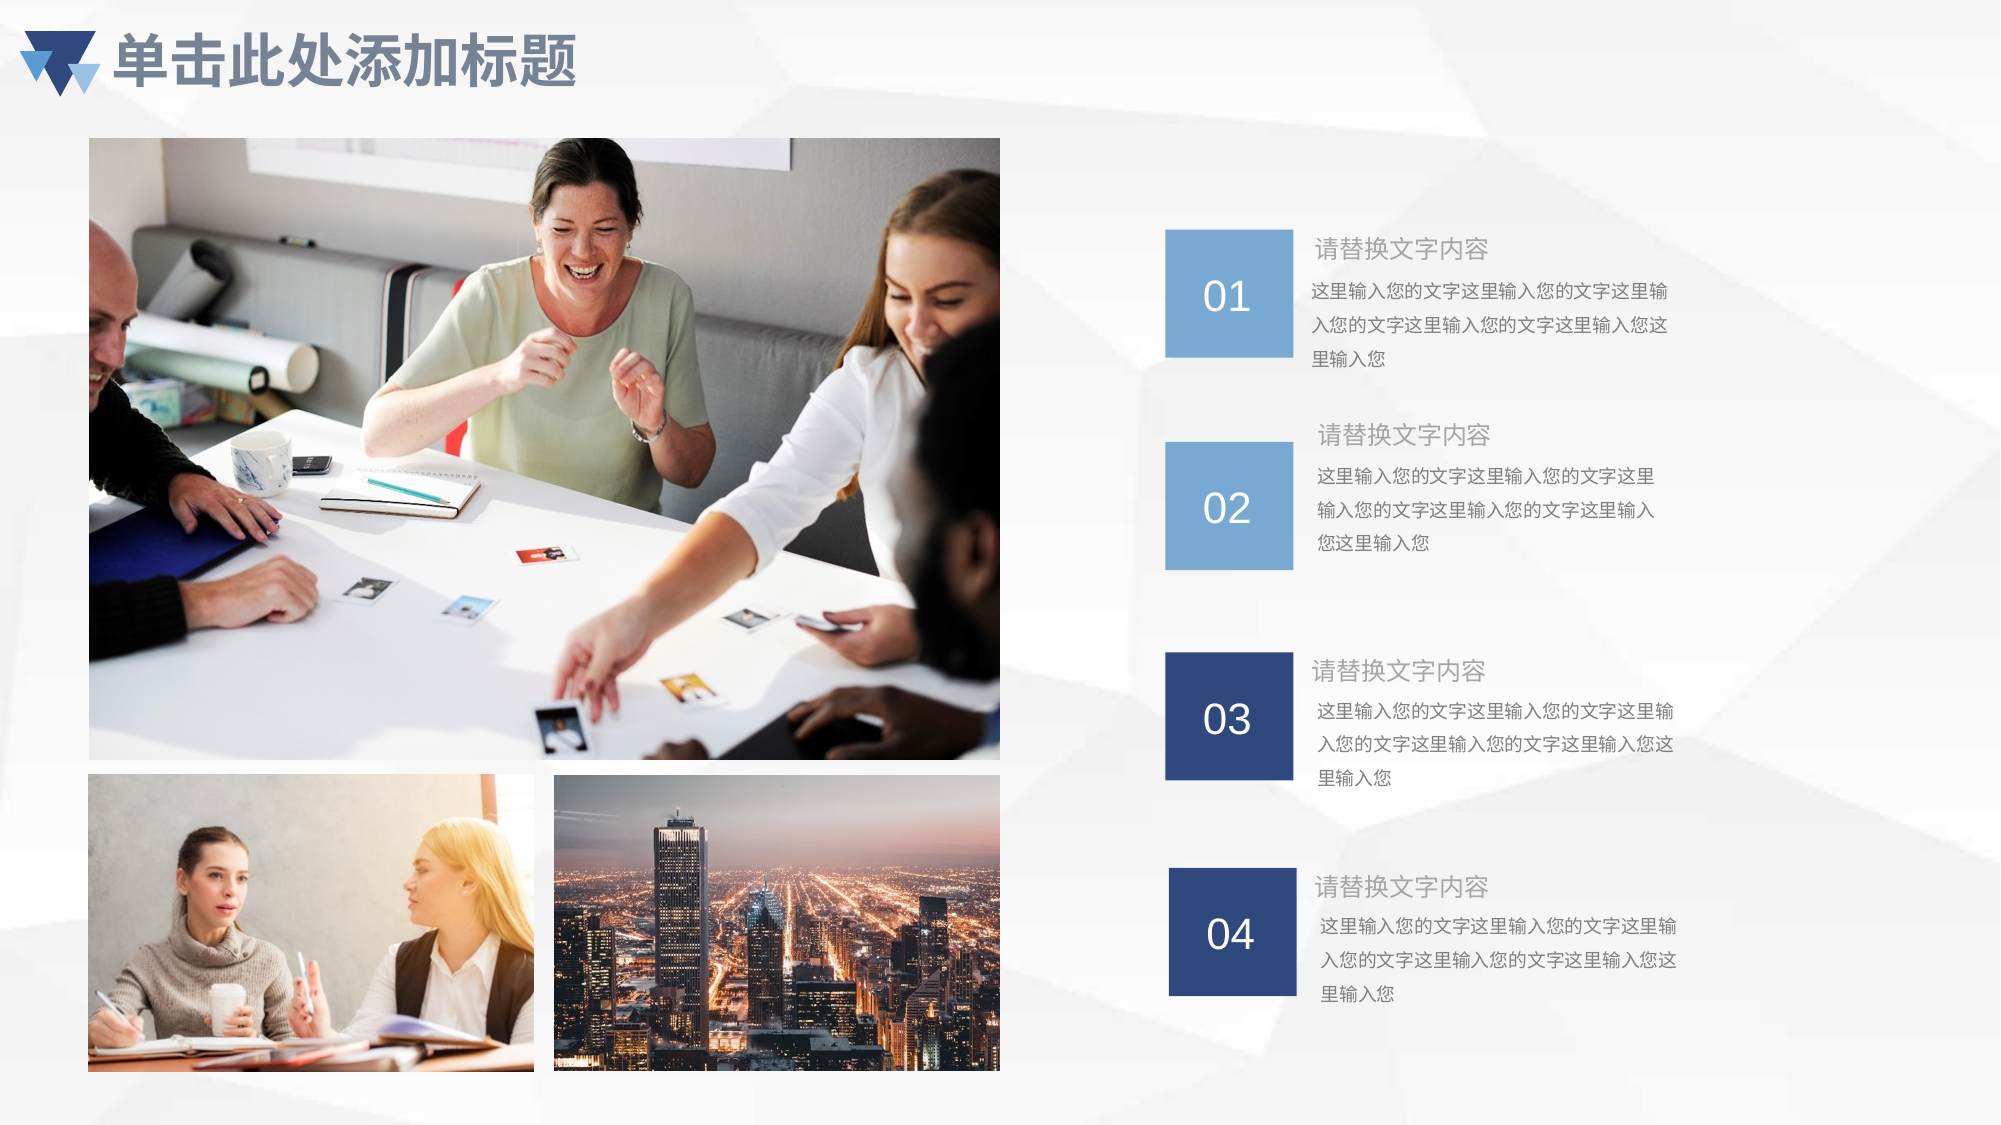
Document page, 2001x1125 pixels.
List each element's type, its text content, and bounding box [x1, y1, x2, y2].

text_box 这里输入您的文字这里输入您的文字这里输入您的文字这里输入您的文字这里输入您这里输入您 [1317, 453, 1663, 556]
text_box 请替换文字内容 [1317, 400, 1554, 453]
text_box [1165, 441, 1294, 570]
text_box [1165, 229, 1294, 358]
picture [0, 0, 2001, 1125]
text_box 请替换文字内容 [1293, 637, 1487, 698]
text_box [1165, 652, 1294, 781]
text_box 请替换文字内容 [1296, 853, 1490, 914]
text_box 这里输入您的文字这里输入您的文字这里输入您的文字这里输入您的文字这里输入您这里输入您 [1317, 688, 1682, 795]
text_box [1168, 867, 1297, 997]
text_box 请替换文字内容 [1259, 215, 1490, 276]
text_box 这里输入您的文字这里输入您的文字这里输入您的文字这里输入您的文字这里输入您这里输入您 [1320, 903, 1685, 1010]
text_box 这里输入您的文字这里输入您的文字这里输入您的文字这里输入您的文字这里输入您这里输入您 [1311, 268, 1676, 375]
